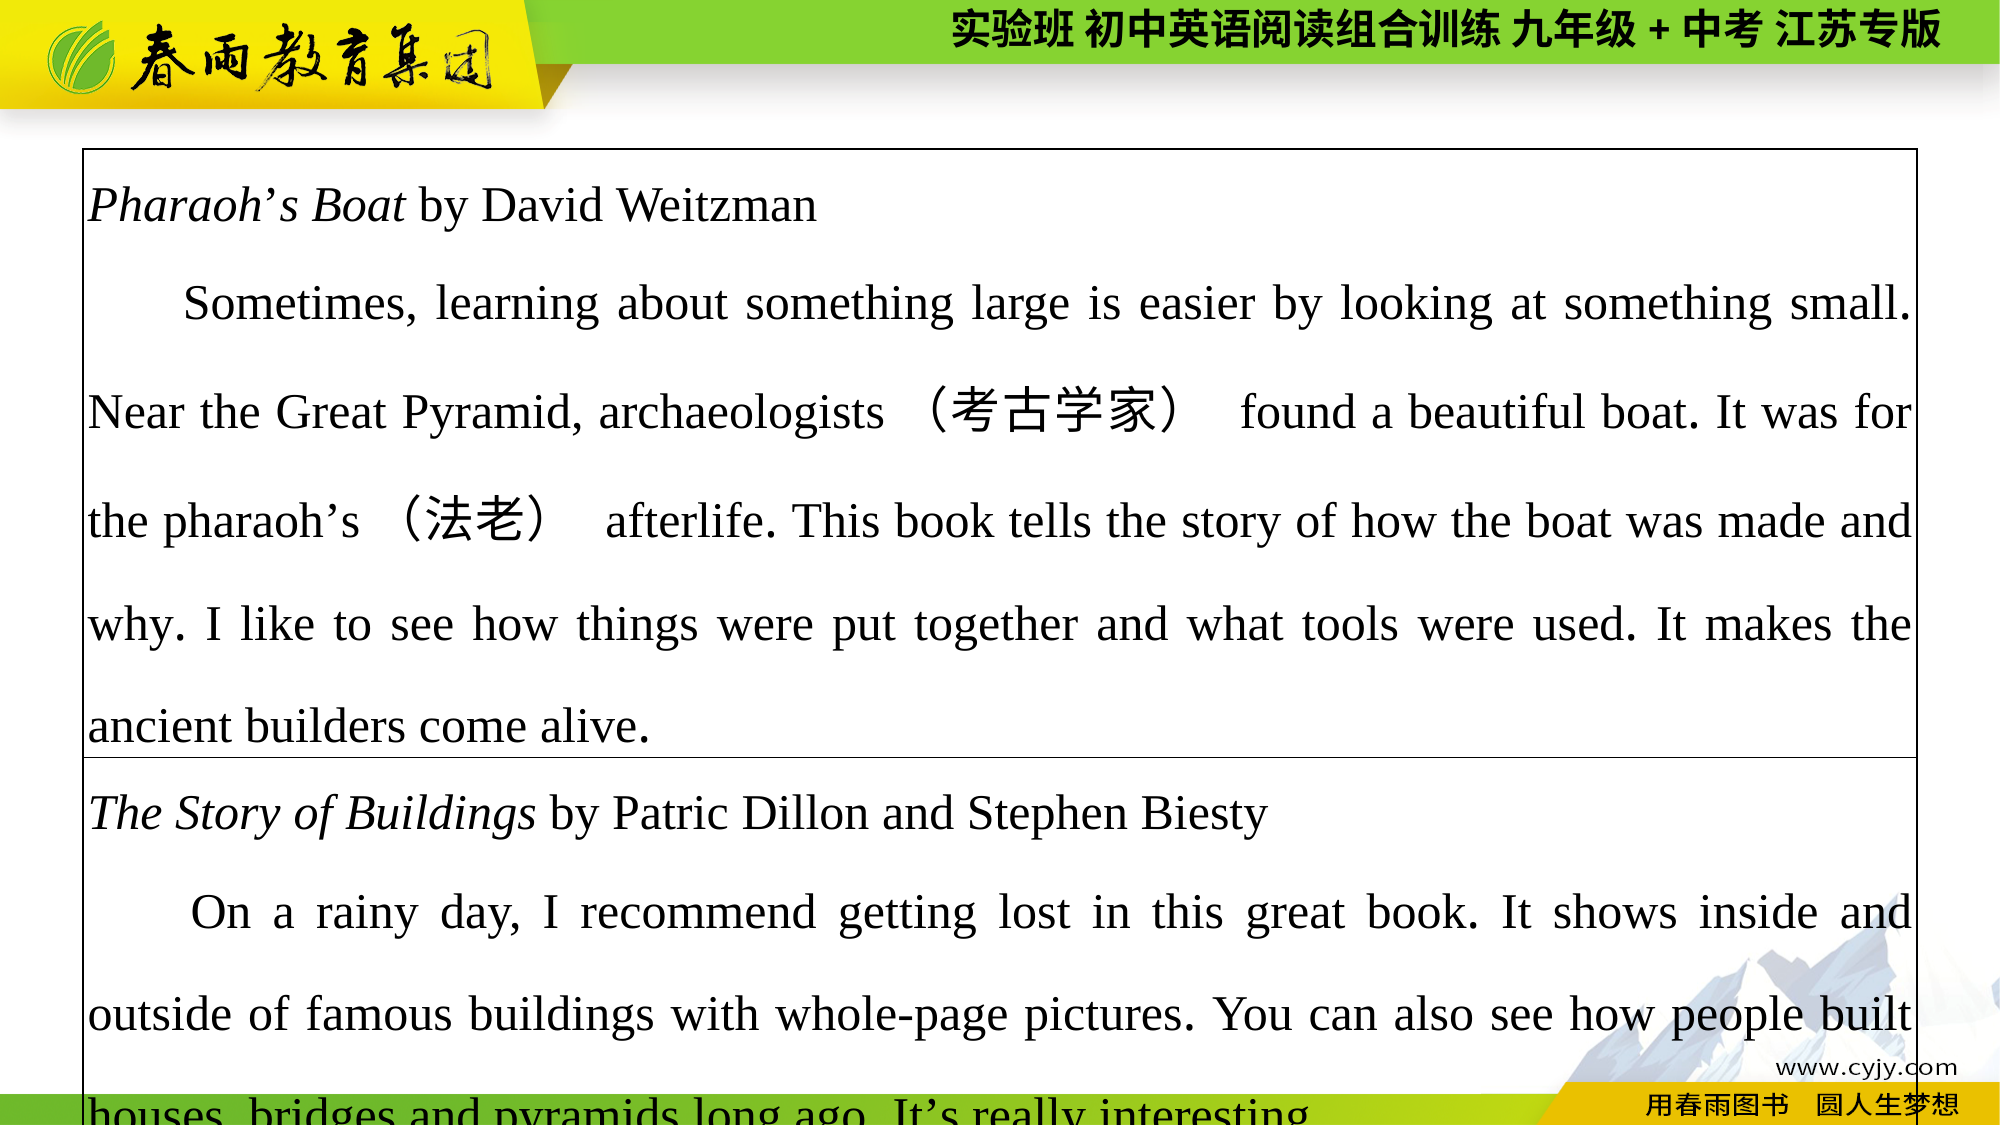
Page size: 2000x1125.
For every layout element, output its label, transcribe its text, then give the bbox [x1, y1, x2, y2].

table_header Pharaoh’s Boat by David Weitzman Sometimes, learning about something large is easier by looking at something small. Near the Great Pyramid, archaeologists（考古学家） found a beautiful boat. It was for the pharaoh’s（法老） afterlife. This book tells the story of how the boat was made and why. I like to see how things were put together and what tools were used. It makes the ancient builders come alive. [84, 150, 1916, 757]
table_cell The Story of Buildings by Patric Dillon and Stephen Biesty On a rainy day, I recommend getting lost in this great book. It shows inside and outside of famous buildings with whole-page pictures. You can also see how people built houses, bridges and pyramids long ago. It’s really interesting. [84, 758, 1916, 1125]
picture [0, 0, 2000, 1125]
